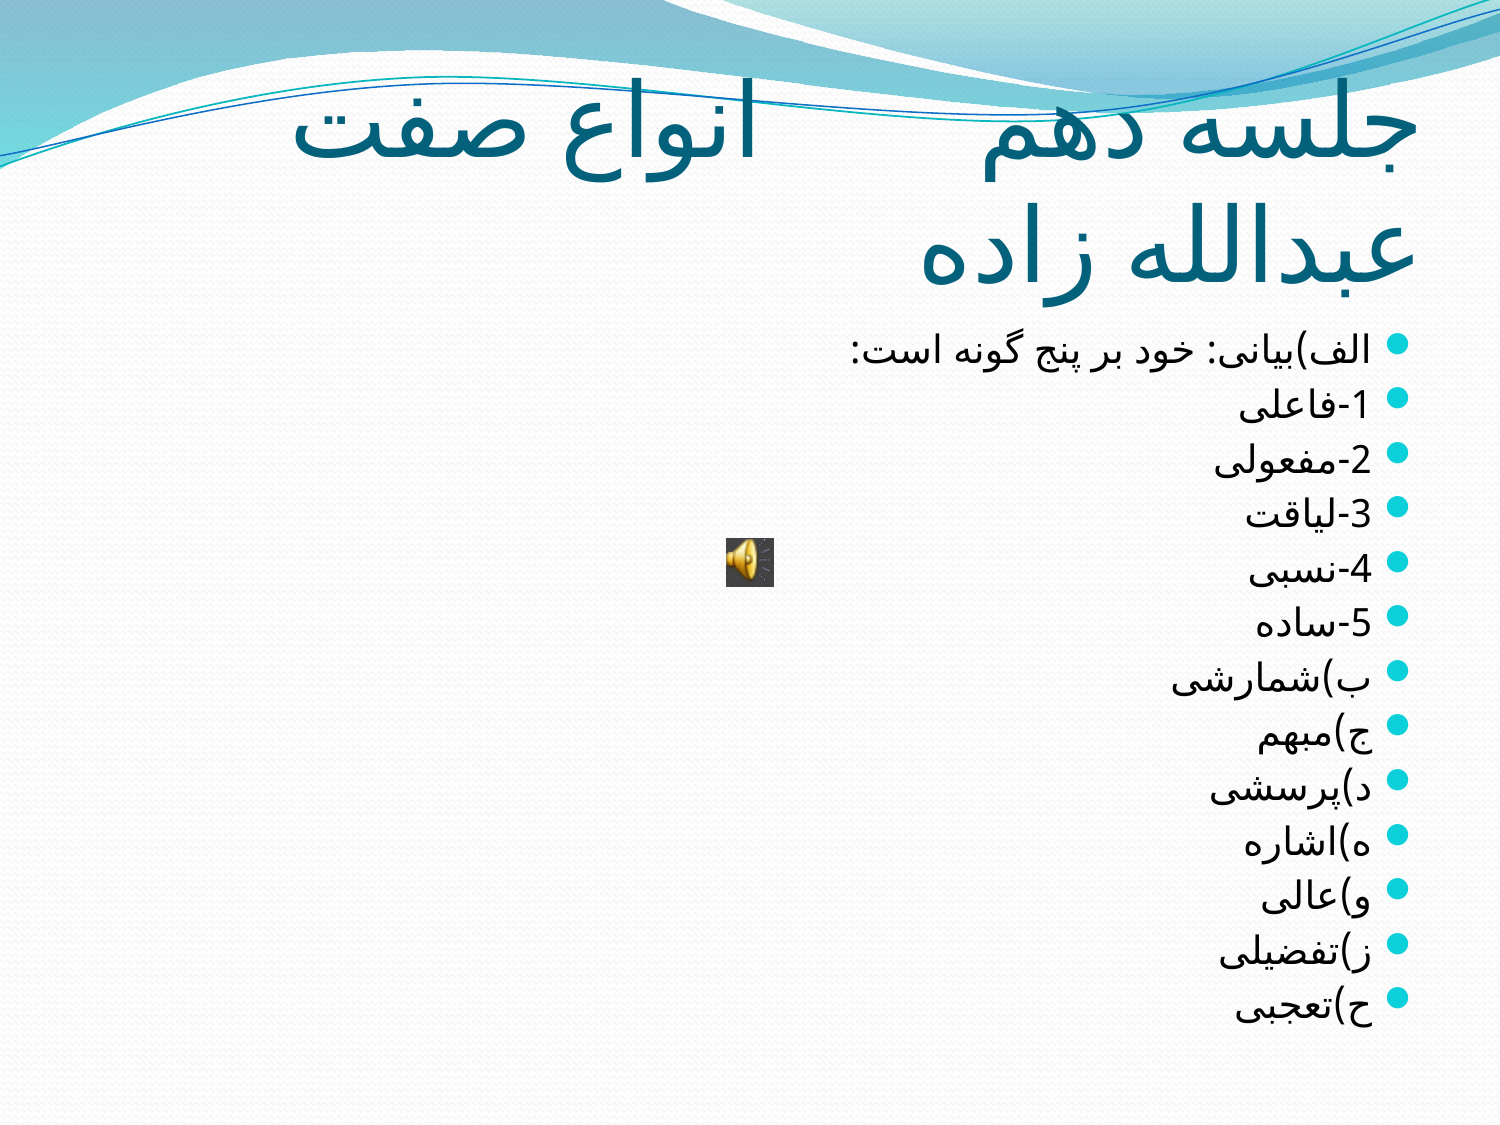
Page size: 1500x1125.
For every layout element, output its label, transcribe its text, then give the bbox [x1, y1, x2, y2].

picture [724, 537, 776, 588]
list الف)بیانی: خود بر پنج گونه است: 1-فاعلی 2-مفعولی 3-لیاقت 4-نسبی 5-ساده ب)شمارشی ج)مبهم د)پرسشی ه)اشاره و)عالی ز)تفضیلی ح)تعجبی [75, 317, 1425, 1038]
title جلسه دهم انواع صفت عبدالله زاده [75, 115, 1425, 303]
